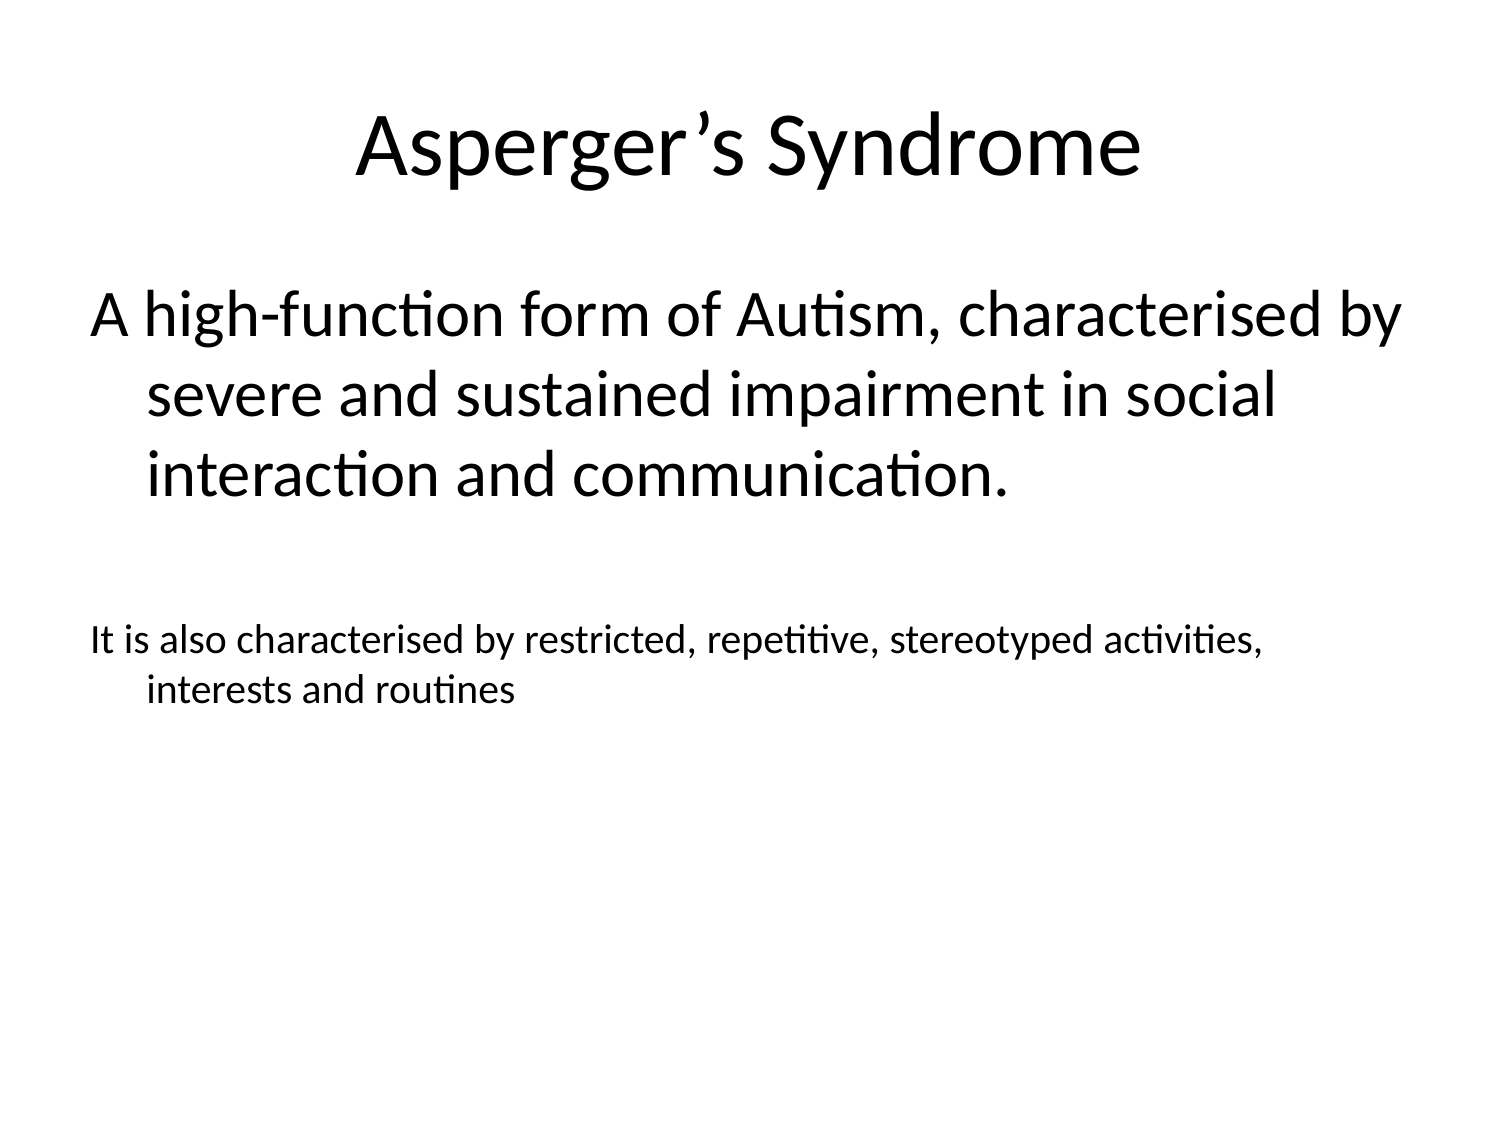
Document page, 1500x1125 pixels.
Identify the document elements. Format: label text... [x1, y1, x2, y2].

title Asperger’s Syndrome [74, 44, 1426, 233]
list A high-function form of Autism, characterised by severe and sustained impairment in social interaction and communication. It is also characterised by restricted, repetitive, stereotyped activities, interests and routines [74, 262, 1426, 1006]
